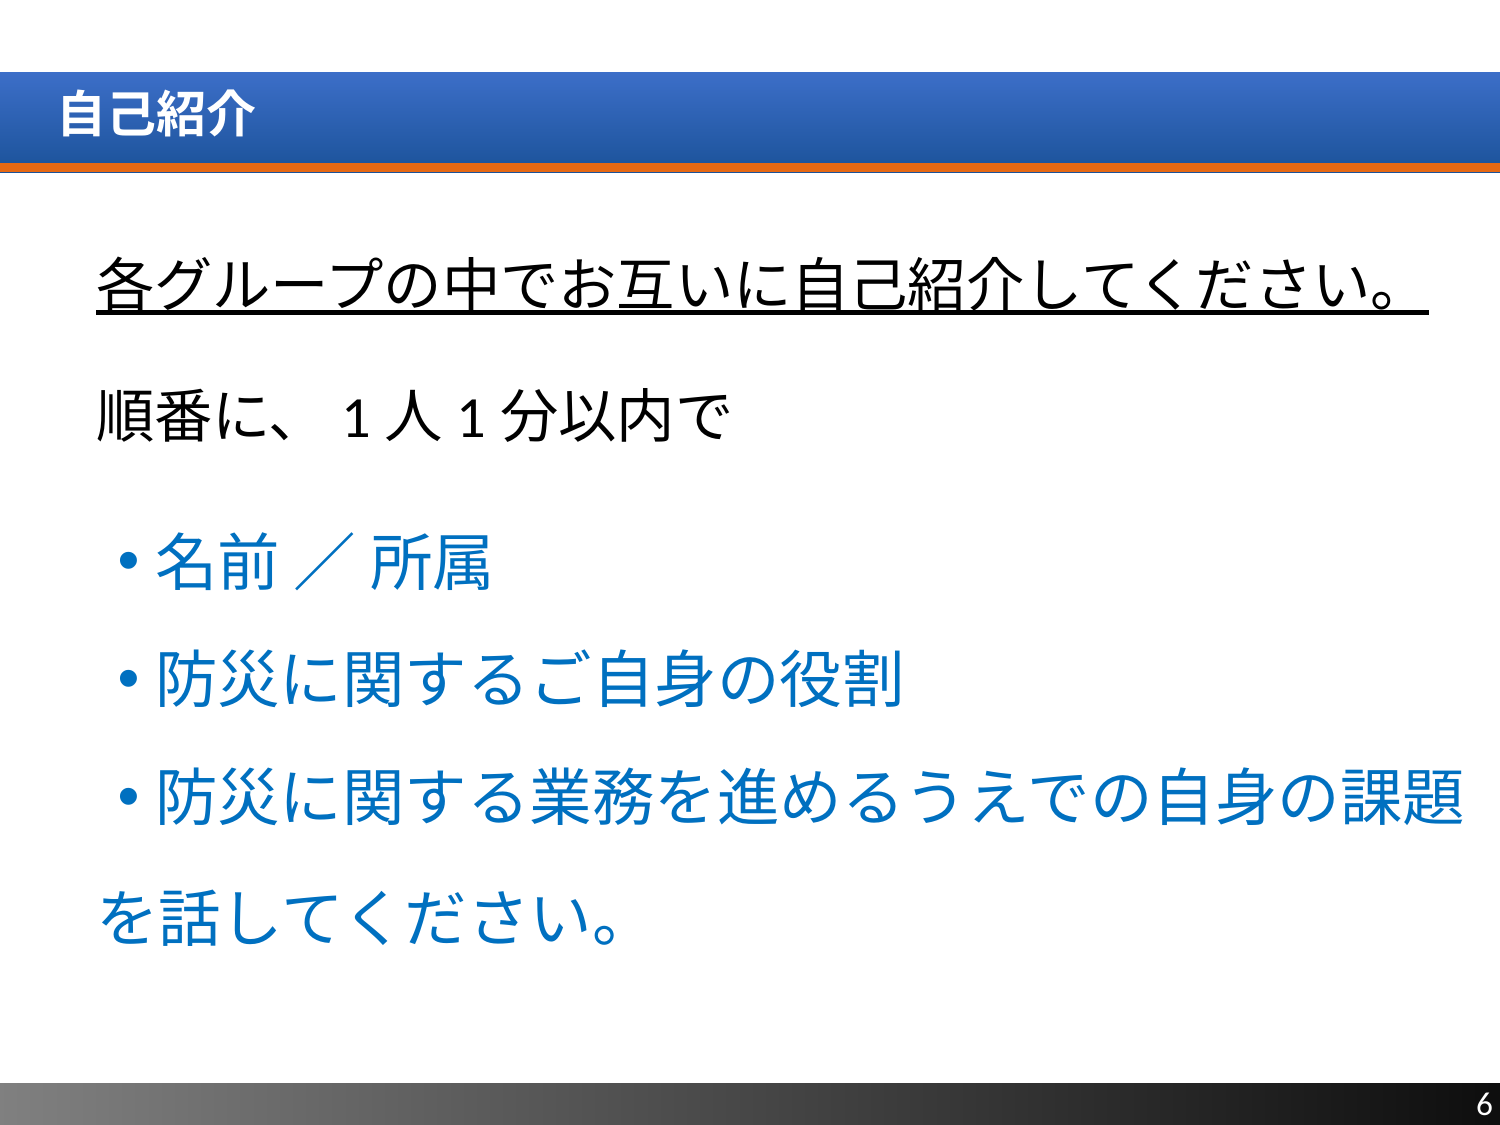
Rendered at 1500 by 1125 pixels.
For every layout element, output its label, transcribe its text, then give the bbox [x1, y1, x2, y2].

title 自己紹介 [41, 59, 1336, 173]
slide_number 6 [1170, 1072, 1500, 1125]
list 各グループの中でお互いに自己紹介してください。 順番に、1人1分以内で 名前 ／ 所属 防災に関するご自身の役割 防災に関する業務を進めるうえでの自身の課題 を話してください。 [81, 240, 1500, 1036]
